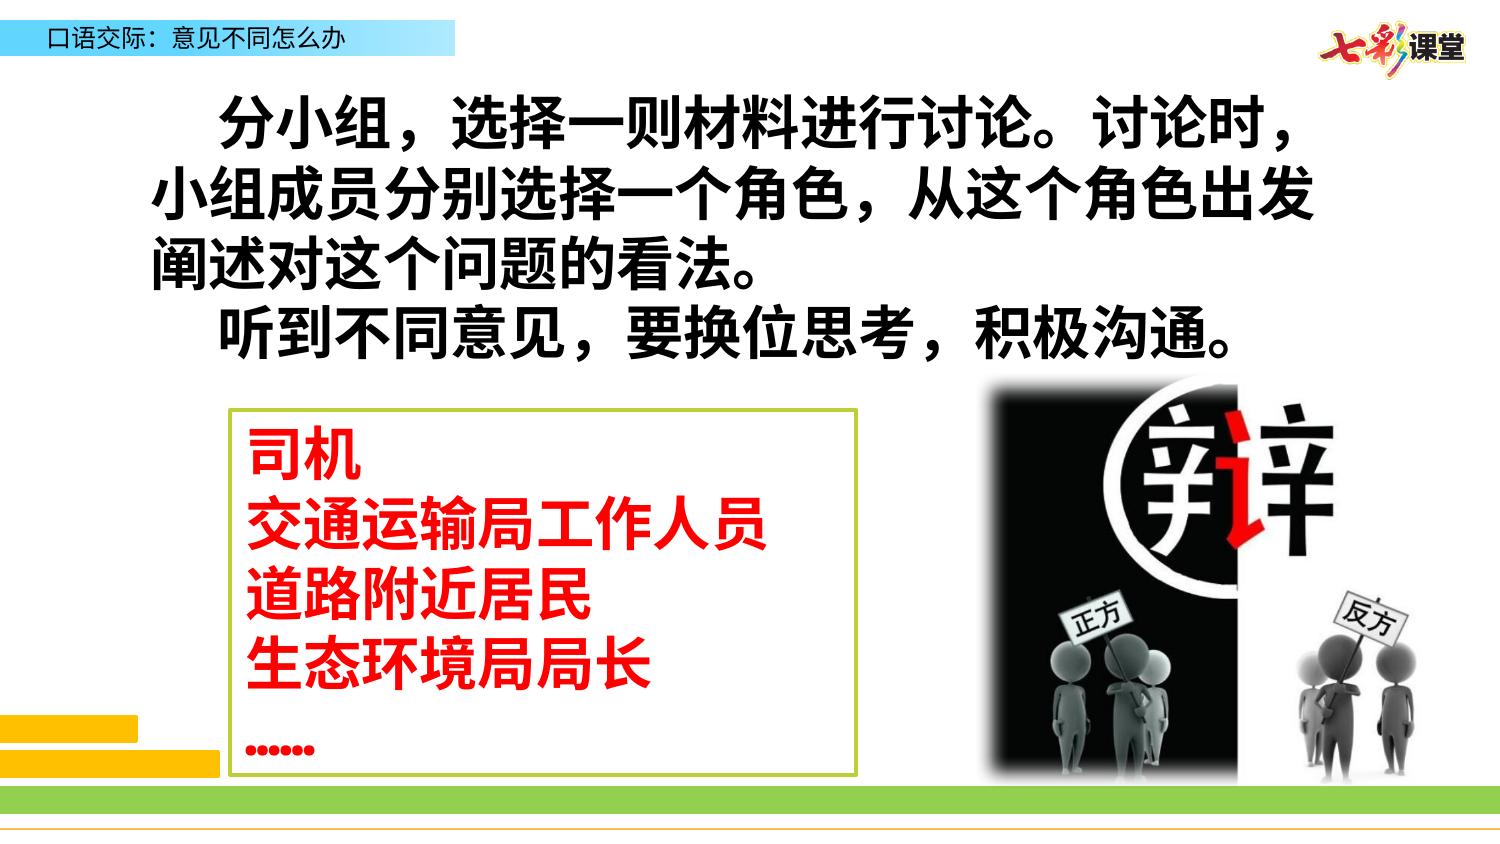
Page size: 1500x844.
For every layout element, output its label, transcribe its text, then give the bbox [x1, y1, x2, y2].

picture [974, 371, 1500, 789]
text_box 分小组，选择一则材料进行讨论。讨论时，小组成员分别选择一个角色，从这个角色出发阐述对这个问题的看法。 听到不同意见，要换位思考，积极沟通。 [135, 79, 1365, 374]
picture [1316, 20, 1468, 80]
text_box 司机 交通运输局工作人员 道路附近居民 生态环境局局长 …… [228, 408, 858, 777]
